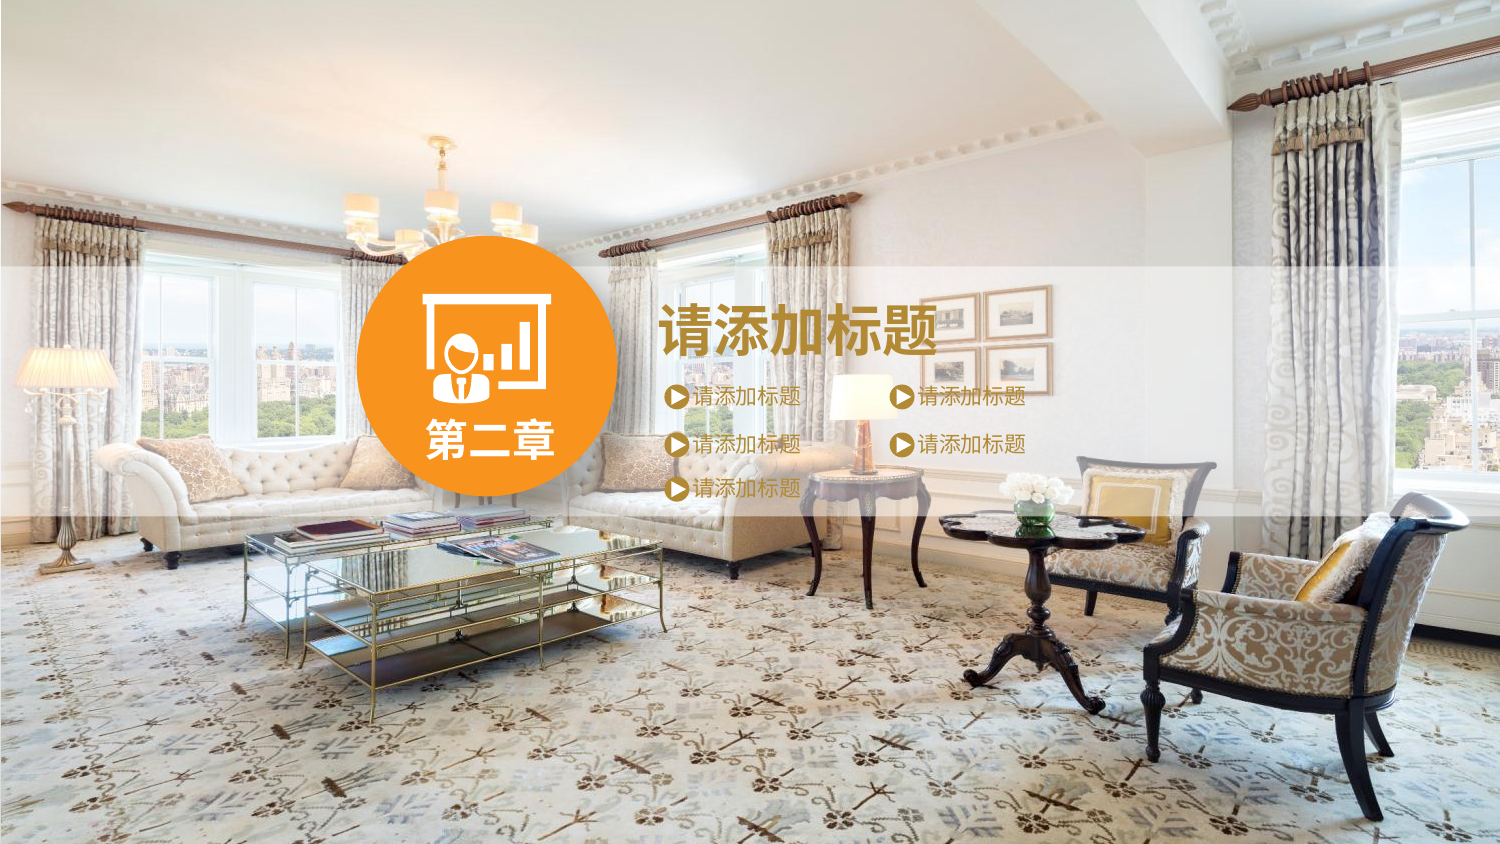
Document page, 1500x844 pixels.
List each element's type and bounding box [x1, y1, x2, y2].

text_box [666, 382, 844, 410]
text_box [891, 382, 1069, 410]
text_box [891, 430, 1069, 458]
text_box [666, 474, 844, 502]
picture [1, 0, 1500, 844]
text_box [666, 430, 844, 458]
